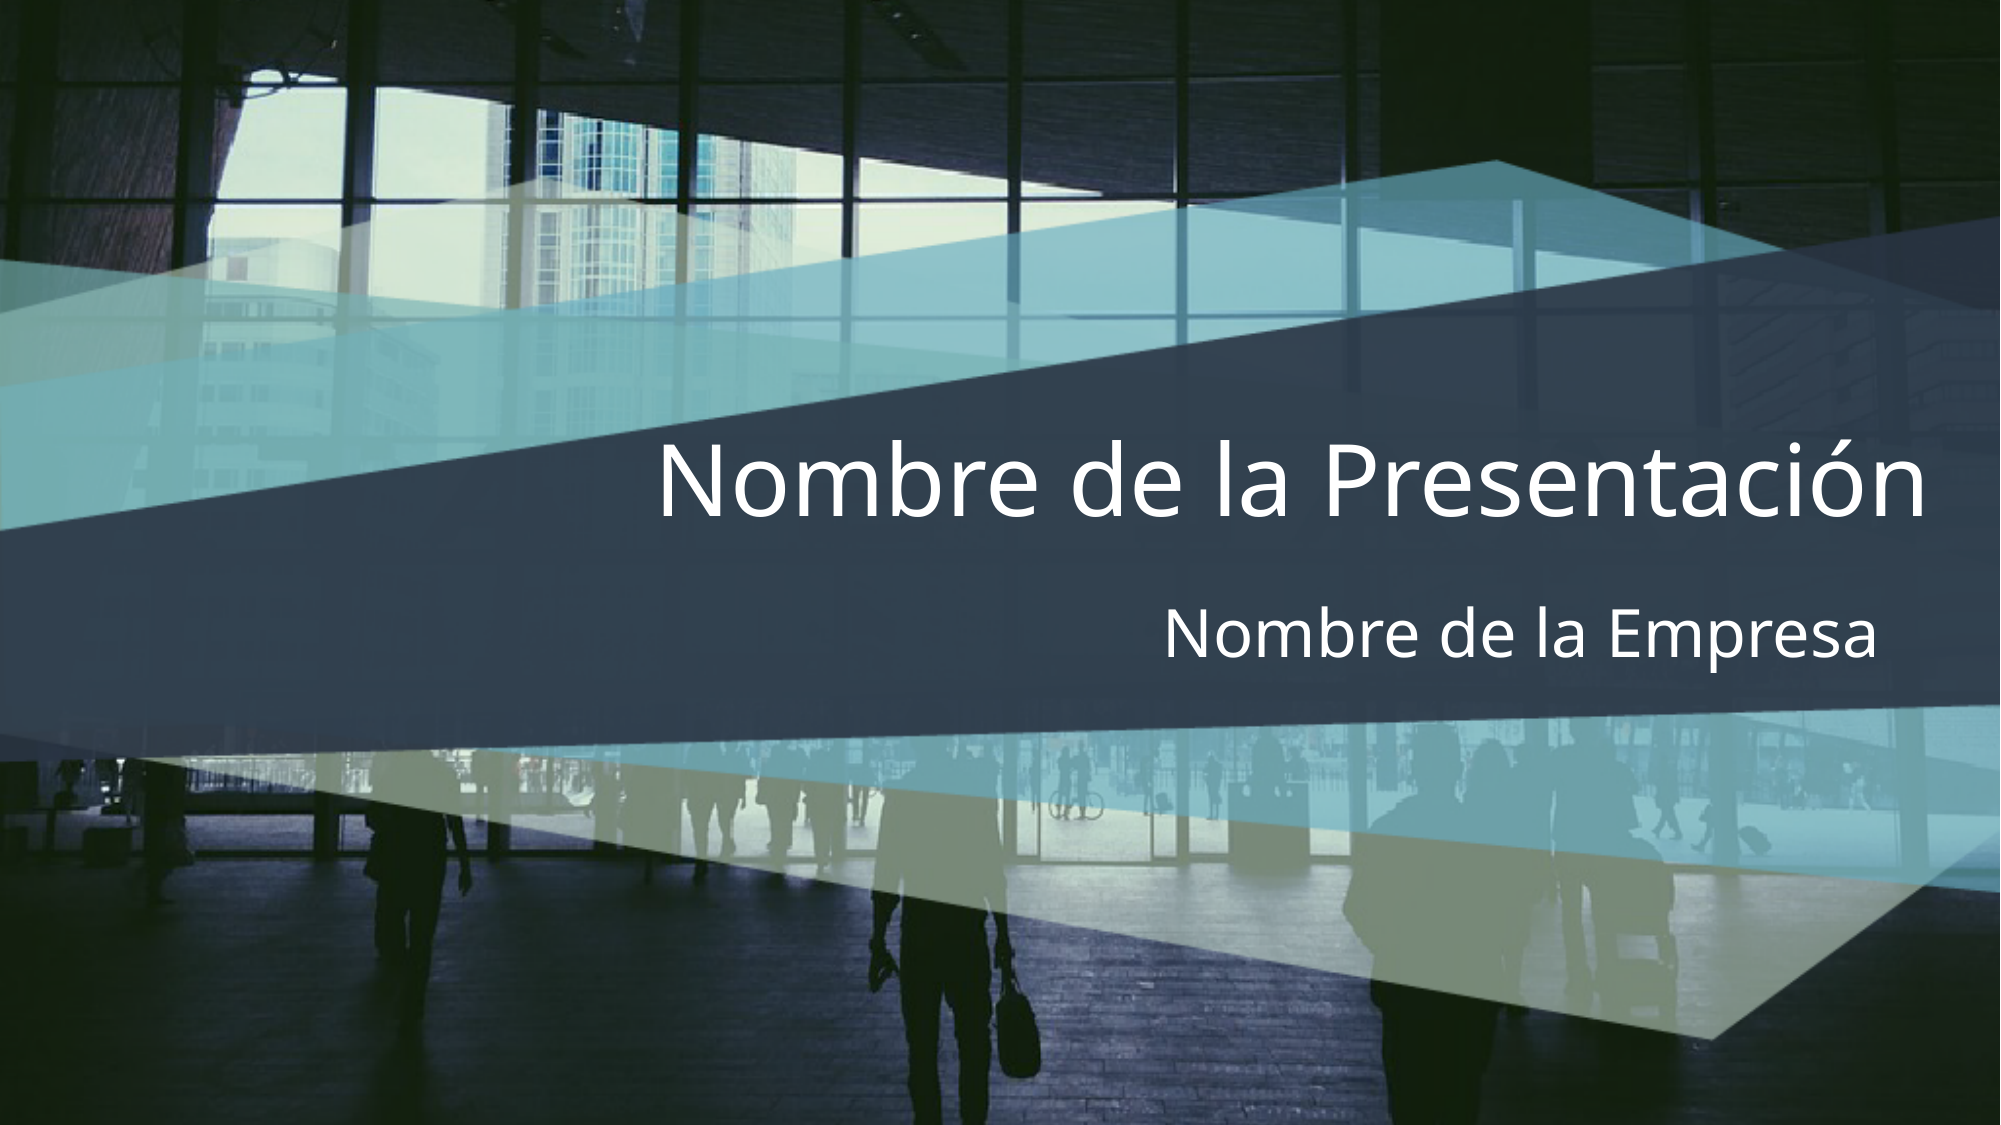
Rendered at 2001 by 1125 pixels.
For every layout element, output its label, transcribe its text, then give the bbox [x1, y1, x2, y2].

list Nombre de la Empresa [941, 592, 1896, 670]
picture [0, 0, 2000, 1125]
title Nombre de la Presentación [220, 375, 1946, 593]
